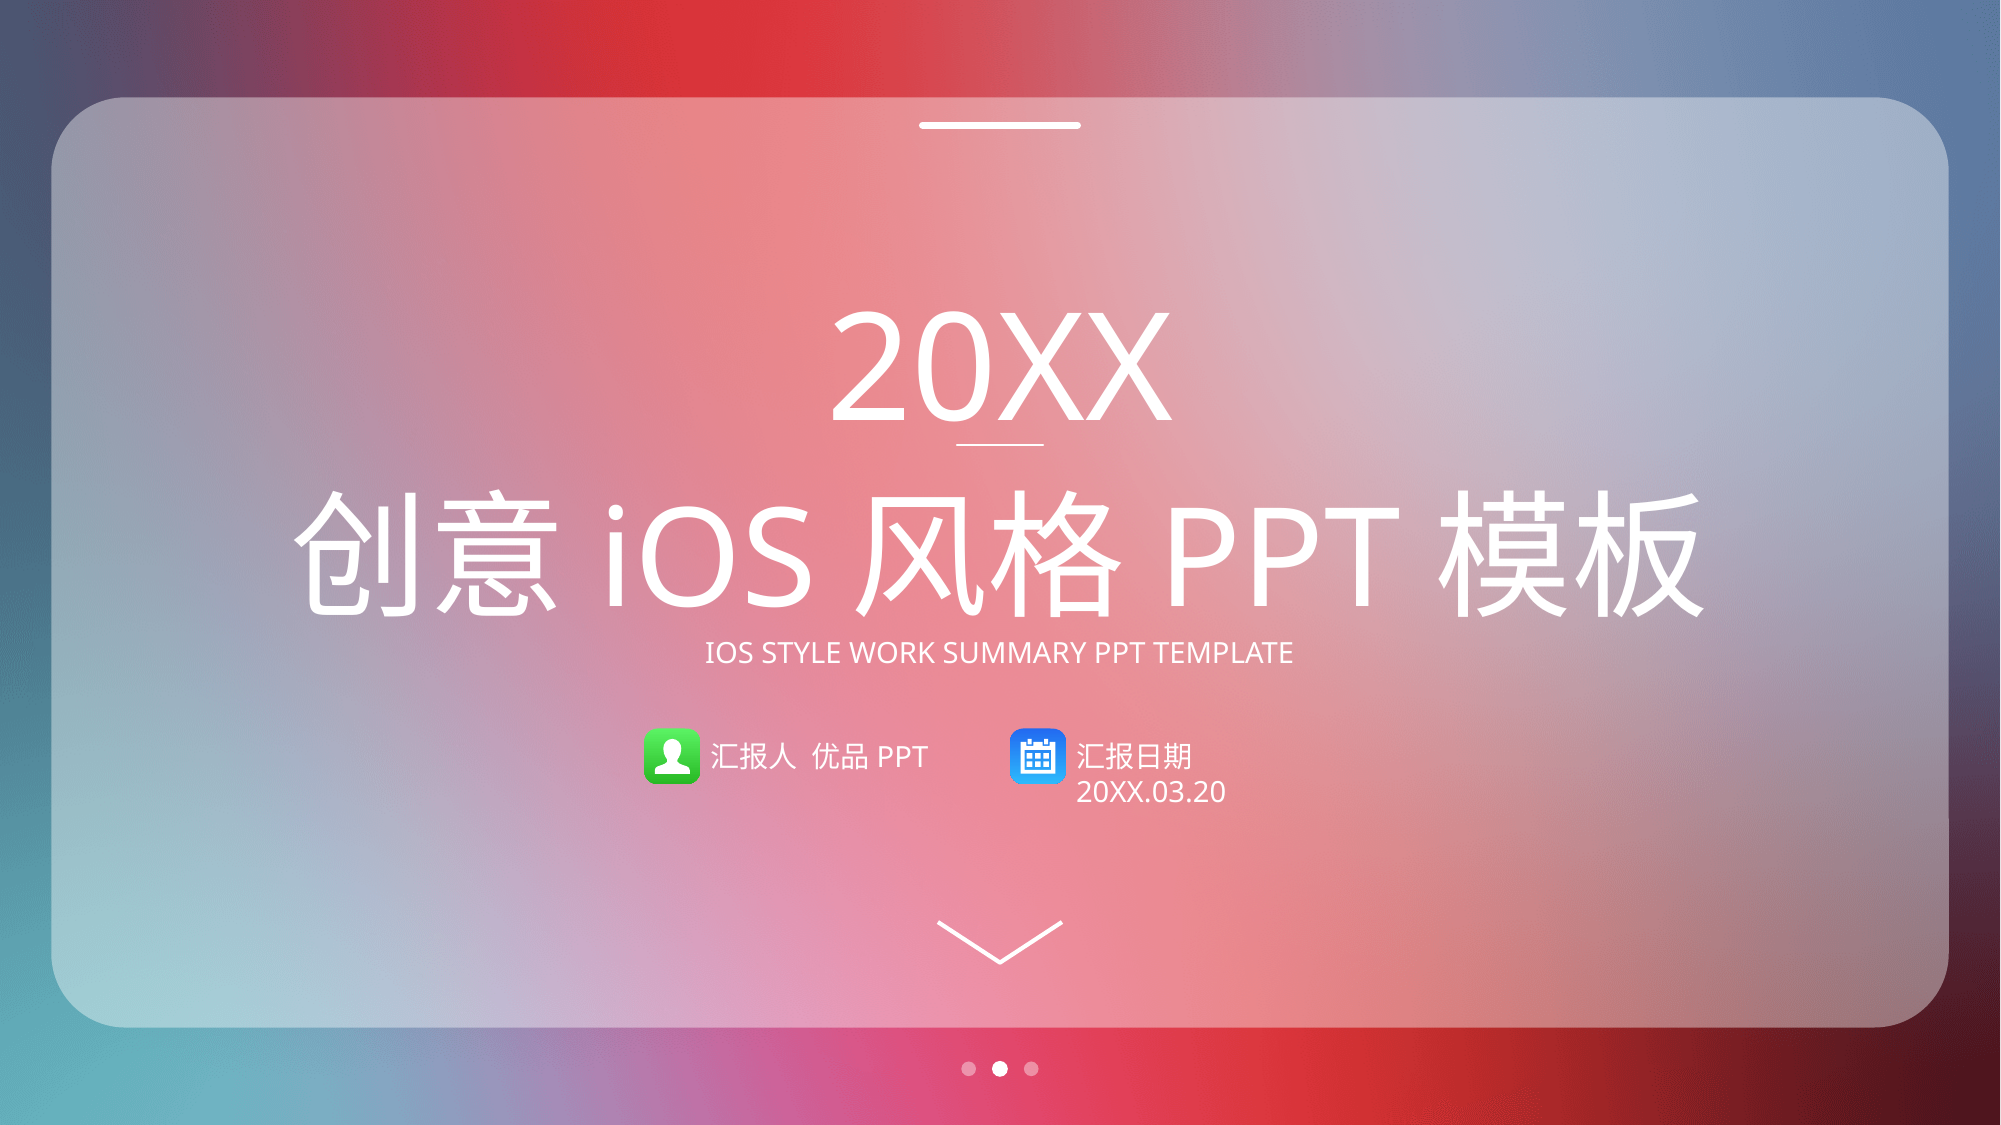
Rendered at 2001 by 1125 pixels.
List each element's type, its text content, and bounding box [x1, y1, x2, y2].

text_box [1022, 1060, 1040, 1078]
text_box [960, 1060, 978, 1078]
text_box [991, 1060, 1009, 1078]
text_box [1009, 728, 1376, 784]
text_box 创意iOS风格PPT模板 IOS STYLE WORK SUMMARY PPT TEMPLATE [180, 461, 1820, 677]
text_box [644, 728, 957, 784]
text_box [937, 921, 1063, 963]
text_box 20XX [750, 263, 1250, 458]
picture [0, 0, 2001, 1125]
text_box [50, 96, 1950, 1029]
